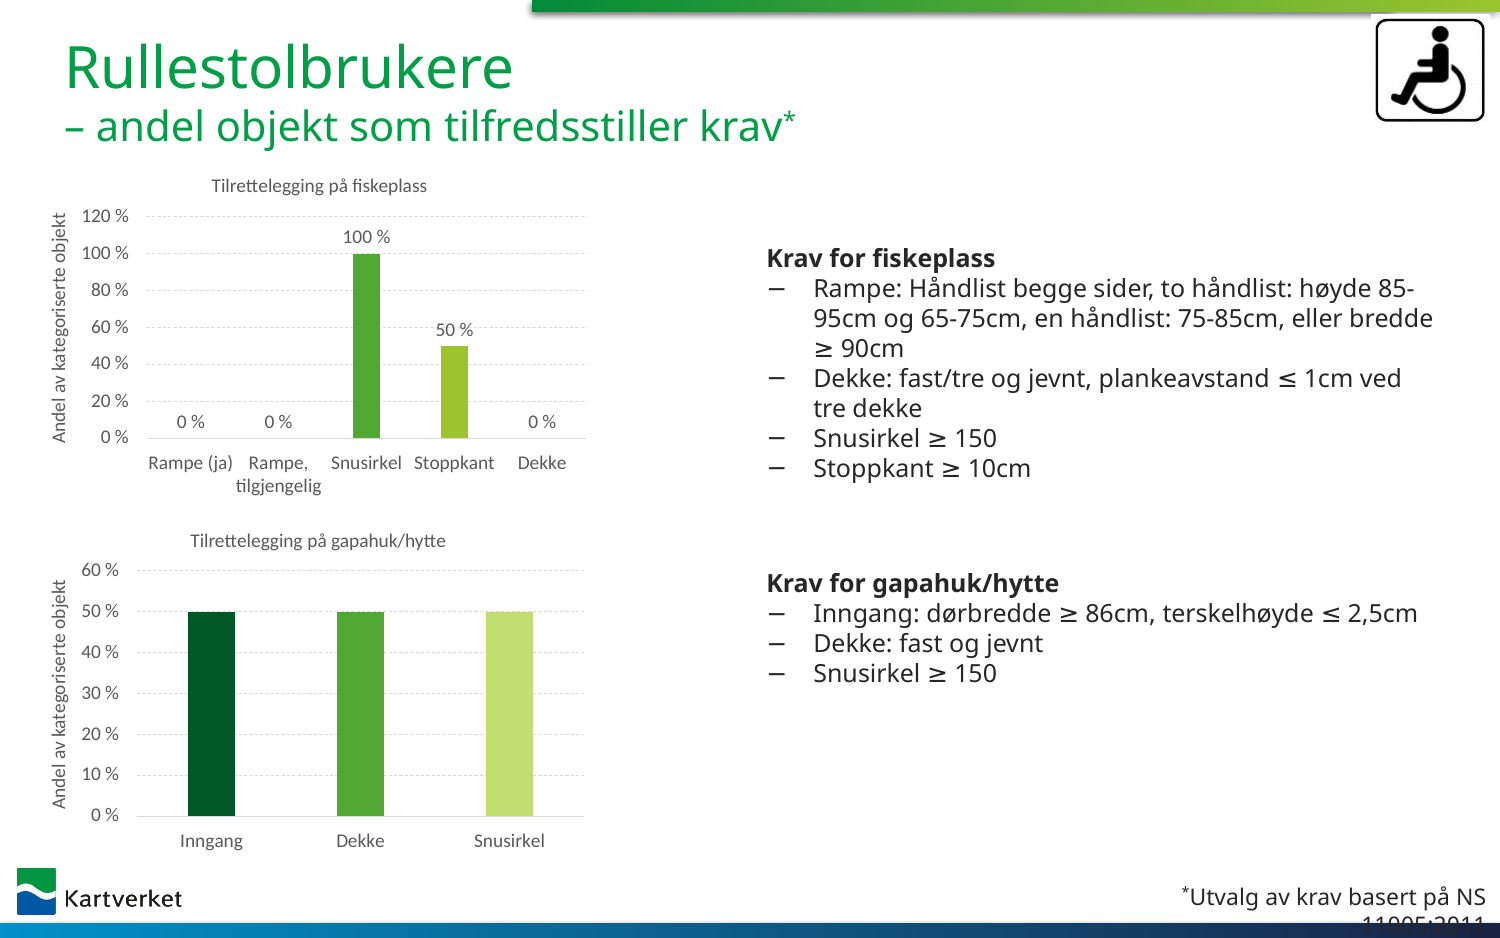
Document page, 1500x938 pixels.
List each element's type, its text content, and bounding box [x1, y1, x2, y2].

picture [41, 520, 596, 859]
text_box Krav for fiskeplass Rampe: Håndlist begge sider, to håndlist: høyde 85-95cm og 65-75cm, en håndlist: 75-85cm, eller bredde ≥ 90cm Dekke: fast/tre og jevnt, plankeavstand ≤ 1cm ved tre dekke Snusirkel ≥ 150 Stoppkant ≥ 10cm [751, 235, 1452, 490]
picture [41, 166, 598, 505]
picture [1371, 13, 1491, 127]
text_box Krav for gapahuk/hytte Inngang: dørbredde ≥ 86cm, terskelhøyde ≤ 2,5cm Dekke: fast og jevnt Snusirkel ≥ 150 [751, 560, 1452, 695]
text_box *Utvalg av krav basert på NS 11005:2011 [1068, 873, 1500, 938]
text_box Rullestolbrukere – andel objekt som tilfredsstiller krav* [49, 29, 1431, 158]
